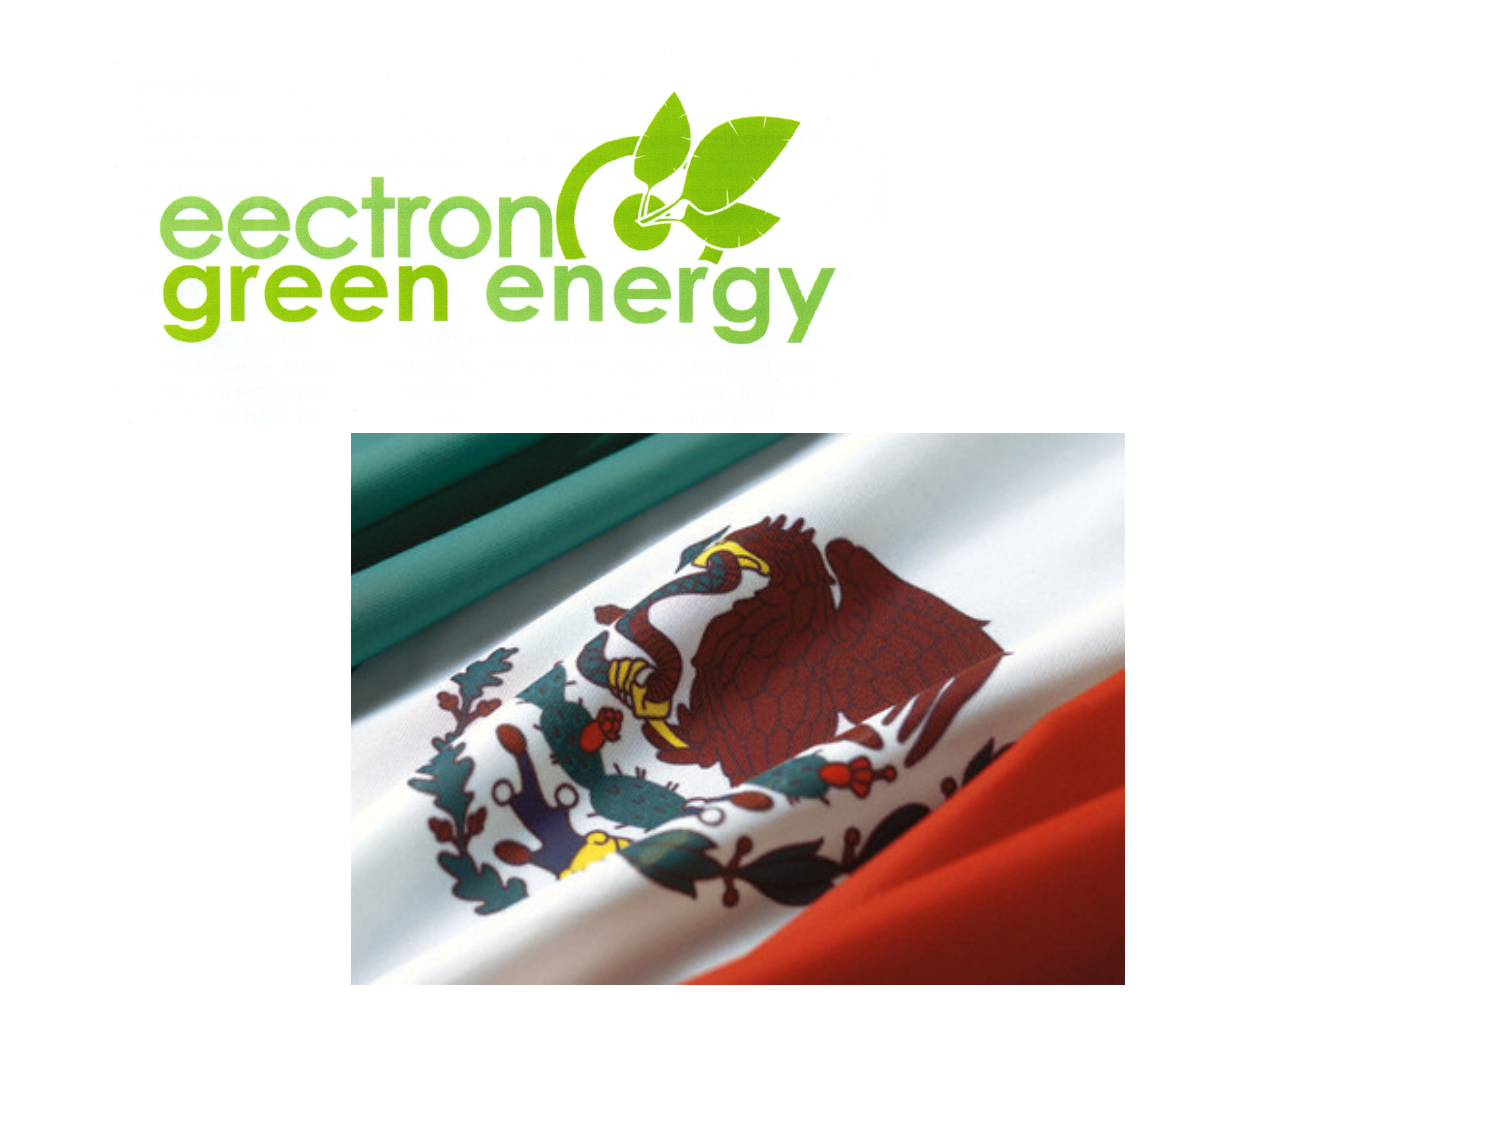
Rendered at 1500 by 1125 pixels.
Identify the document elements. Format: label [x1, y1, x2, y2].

picture [351, 433, 1125, 985]
picture [105, 46, 888, 428]
